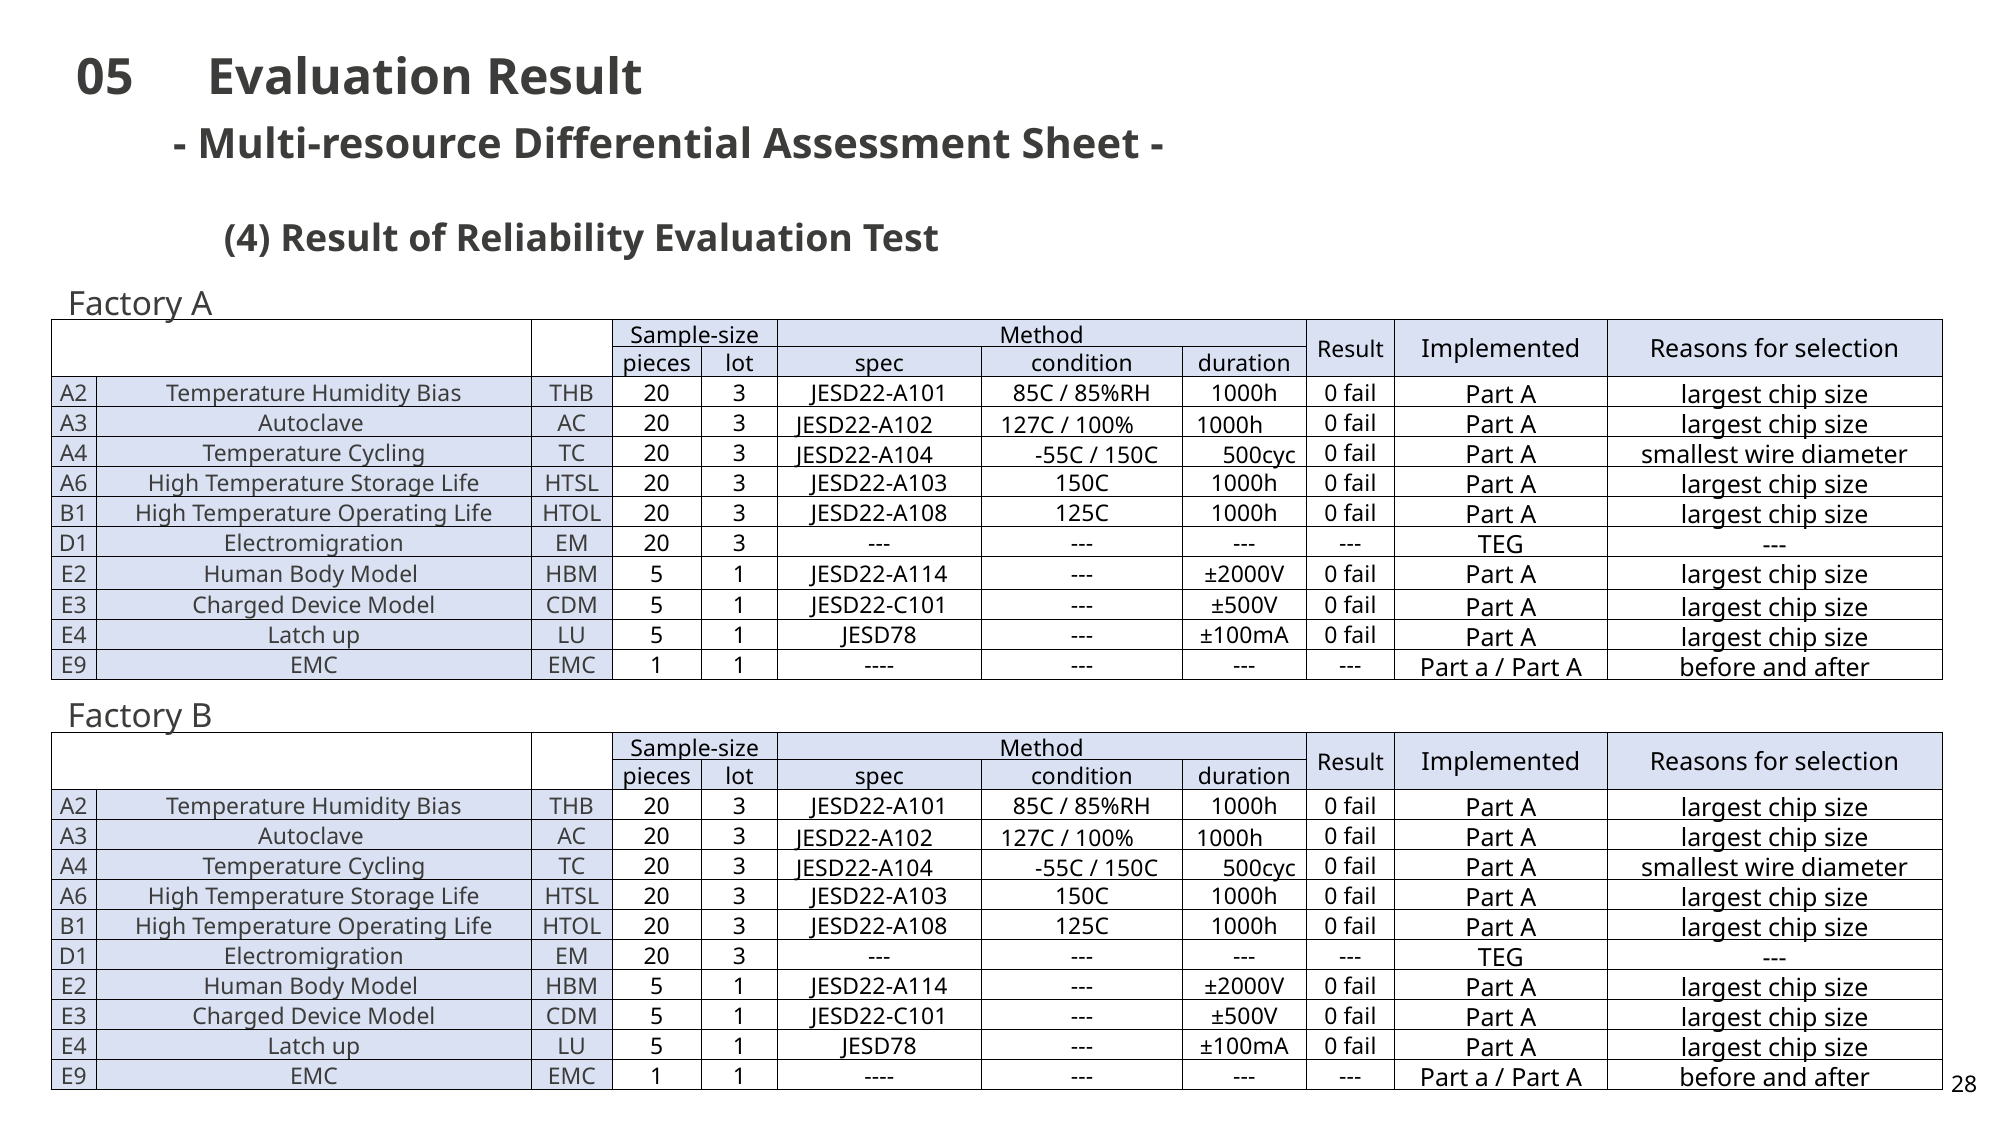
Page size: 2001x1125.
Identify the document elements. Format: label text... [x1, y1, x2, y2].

table_cell 0 fail [1307, 557, 1394, 589]
table_cell 3 [702, 437, 777, 466]
table_cell EMC [532, 650, 612, 679]
table_cell TEG [1395, 527, 1607, 556]
table_cell TC [532, 850, 612, 879]
table_cell 0 fail [1307, 590, 1394, 619]
table_cell 20 [613, 940, 701, 969]
table_cell JESD78 [778, 1030, 981, 1059]
table_cell largest chip size [1608, 910, 1942, 939]
table_cell HBM [532, 970, 612, 999]
table_cell D1 [52, 940, 96, 969]
table_cell 20 [613, 820, 701, 849]
table_cell Temperature Humidity Bias [97, 377, 531, 406]
table_cell LU [532, 1030, 612, 1059]
table_cell Part a / Part A [1395, 650, 1607, 679]
table_cell Human Body Model [97, 557, 531, 589]
table_cell TEG [1395, 940, 1607, 969]
table_cell --- [982, 940, 1182, 969]
table_cell 1000h [1183, 467, 1306, 496]
table_cell --- [1183, 940, 1306, 969]
table_cell largest chip size [1608, 1030, 1942, 1059]
table_cell Charged Device Model [97, 1000, 531, 1029]
table_cell smallest wire diameter [1608, 850, 1942, 879]
table_cell ±2000V [1183, 970, 1306, 999]
table_cell JESD22-A104 [778, 437, 981, 466]
table_cell Part A [1395, 437, 1607, 466]
table_cell Part A [1395, 467, 1607, 496]
table_cell 0 fail [1307, 497, 1394, 526]
table_cell spec [778, 347, 981, 376]
table_cell -55C / 150C [982, 437, 1182, 466]
table_cell JESD22-A103 [778, 880, 981, 909]
table_cell JESD22-A104 [778, 850, 981, 879]
table_cell --- [1307, 1060, 1394, 1089]
table_cell 3 [702, 850, 777, 879]
table_cell EMC [97, 650, 531, 679]
table_cell EM [532, 940, 612, 969]
table_cell A4 [52, 850, 96, 879]
table_cell JESD22-A101 [778, 377, 981, 406]
table_cell --- [1608, 940, 1942, 969]
table_cell 0 fail [1307, 467, 1394, 496]
table_cell largest chip size [1608, 1000, 1942, 1029]
table_cell LU [532, 620, 612, 649]
table_cell HTOL [532, 497, 612, 526]
table_cell Part A [1395, 1000, 1607, 1029]
table_cell Part A [1395, 407, 1607, 436]
table_cell smallest wire diameter [1608, 437, 1942, 466]
table_cell --- [778, 940, 981, 969]
table_cell 3 [702, 790, 777, 819]
table_cell 20 [613, 910, 701, 939]
table_cell 5 [613, 590, 701, 619]
table_cell largest chip size [1608, 790, 1942, 819]
table_cell --- [778, 527, 981, 556]
table_cell 5 [613, 620, 701, 649]
table_cell --- [1307, 527, 1394, 556]
table_cell 0 fail [1307, 407, 1394, 436]
table_cell pieces [613, 347, 701, 376]
table_cell A4 [52, 437, 96, 466]
table_cell largest chip size [1608, 557, 1942, 589]
table_header [532, 733, 612, 789]
table_cell Part A [1395, 850, 1607, 879]
table_cell JESD22-A103 [778, 467, 981, 496]
table_cell 5 [613, 970, 701, 999]
table_cell High Temperature Operating Life [97, 497, 531, 526]
table_cell Temperature Cycling [97, 437, 531, 466]
table_cell 1000h [1183, 497, 1306, 526]
table_cell 0 fail [1307, 970, 1394, 999]
table_cell 3 [702, 910, 777, 939]
table_cell spec [778, 760, 981, 789]
table_cell THB [532, 790, 612, 819]
table_header Method [778, 320, 1306, 346]
table_cell 3 [702, 880, 777, 909]
table_cell largest chip size [1608, 820, 1942, 849]
table_cell 5 [613, 1030, 701, 1059]
table_cell JESD22-A102 [778, 820, 981, 849]
table_cell before and after [1608, 1060, 1942, 1089]
table_cell 20 [613, 527, 701, 556]
table_cell before and after [1608, 650, 1942, 679]
table_cell 3 [702, 940, 777, 969]
table_cell --- [982, 1000, 1182, 1029]
table_cell E3 [52, 1000, 96, 1029]
table_cell ±100mA [1183, 1030, 1306, 1059]
table_cell Electromigration [97, 527, 531, 556]
table_header [52, 320, 531, 376]
table_cell pieces [613, 760, 701, 789]
table_cell largest chip size [1608, 880, 1942, 909]
table_cell Part A [1395, 970, 1607, 999]
table_cell 1000h [1183, 880, 1306, 909]
table_cell 0 fail [1307, 850, 1394, 879]
table_cell 1 [702, 1060, 777, 1089]
table_cell --- [1183, 650, 1306, 679]
table_cell ±100mA [1183, 620, 1306, 649]
table_cell ±500V [1183, 590, 1306, 619]
table_cell Part A [1395, 620, 1607, 649]
table_cell largest chip size [1608, 467, 1942, 496]
table_cell EMC [532, 1060, 612, 1089]
table_cell --- [1307, 650, 1394, 679]
table_cell duration [1183, 760, 1306, 789]
table_cell JESD22-A108 [778, 910, 981, 939]
table_cell --- [1608, 527, 1942, 556]
table_cell THB [532, 377, 612, 406]
table_cell 127C / 100% [982, 407, 1182, 436]
table_cell 3 [702, 527, 777, 556]
table_cell JESD22-A101 [778, 790, 981, 819]
table_header Reasons for selection [1608, 320, 1942, 376]
table_cell condition [982, 347, 1182, 376]
table_cell Autoclave [97, 407, 531, 436]
table_cell HTSL [532, 467, 612, 496]
table_cell 85C / 85%RH [982, 790, 1182, 819]
table_cell duration [1183, 347, 1306, 376]
table_cell JESD22-A114 [778, 970, 981, 999]
table_header [52, 733, 531, 789]
table_cell 20 [613, 497, 701, 526]
table_cell 0 fail [1307, 790, 1394, 819]
table_cell A3 [52, 407, 96, 436]
table_cell 5 [613, 1000, 701, 1029]
table_cell 20 [613, 467, 701, 496]
table_cell 150C [982, 467, 1182, 496]
table_cell Part A [1395, 790, 1607, 819]
table_cell Part A [1395, 497, 1607, 526]
table_cell E3 [52, 590, 96, 619]
text_box Factory A [53, 274, 228, 330]
table_cell 20 [613, 880, 701, 909]
table_cell E4 [52, 1030, 96, 1059]
table_cell Part A [1395, 1030, 1607, 1059]
table_cell 1000h [1183, 790, 1306, 819]
table_cell TC [532, 437, 612, 466]
table_cell largest chip size [1608, 377, 1942, 406]
table_cell Autoclave [97, 820, 531, 849]
table_cell 150C [982, 880, 1182, 909]
table_cell 125C [982, 910, 1182, 939]
table_cell E4 [52, 620, 96, 649]
table_cell --- [982, 527, 1182, 556]
table_cell High Temperature Operating Life [97, 910, 531, 939]
table_header Result [1307, 733, 1394, 789]
table_cell ±500V [1183, 1000, 1306, 1029]
table_cell Part A [1395, 880, 1607, 909]
table_cell 20 [613, 377, 701, 406]
table_cell Human Body Model [97, 970, 531, 999]
table_cell 125C [982, 497, 1182, 526]
table_cell --- [982, 620, 1182, 649]
table_cell CDM [532, 1000, 612, 1029]
table_cell 1 [702, 650, 777, 679]
table_cell 127C / 100% [982, 820, 1182, 849]
table_cell ---- [778, 1060, 981, 1089]
table_cell 0 fail [1307, 1000, 1394, 1029]
table_cell 0 fail [1307, 620, 1394, 649]
table_cell 20 [613, 437, 701, 466]
table_cell High Temperature Storage Life [97, 467, 531, 496]
table_cell JESD22-A108 [778, 497, 981, 526]
table_cell Part A [1395, 910, 1607, 939]
table_cell Latch up [97, 620, 531, 649]
text_box (4) Result of Reliability Evaluation Test [209, 206, 956, 267]
table_cell Charged Device Model [97, 590, 531, 619]
table_cell 1 [702, 970, 777, 999]
table_cell --- [982, 650, 1182, 679]
table_cell largest chip size [1608, 497, 1942, 526]
table_cell 5 [613, 557, 701, 589]
table_cell JESD22-C101 [778, 590, 981, 619]
table_cell -55C / 150C [982, 850, 1182, 879]
table_cell AC [532, 820, 612, 849]
table_header Implemented [1395, 733, 1607, 789]
table_cell 1 [702, 1030, 777, 1059]
table_cell JESD22-A114 [778, 557, 981, 589]
table_cell B1 [52, 497, 96, 526]
table_cell --- [982, 1030, 1182, 1059]
table_cell A6 [52, 467, 96, 496]
table_header Sample-size [613, 320, 777, 346]
table_cell Temperature Cycling [97, 850, 531, 879]
table_cell Part a / Part A [1395, 1060, 1607, 1089]
table_cell 0 fail [1307, 1030, 1394, 1059]
table_cell condition [982, 760, 1182, 789]
table_cell 1 [702, 590, 777, 619]
table_cell 3 [702, 497, 777, 526]
table_header Sample-size [613, 733, 777, 759]
table_cell HTSL [532, 880, 612, 909]
table_cell CDM [532, 590, 612, 619]
table_cell B1 [52, 910, 96, 939]
table_cell JESD78 [778, 620, 981, 649]
table_cell E9 [52, 1060, 96, 1089]
table_cell Part A [1395, 590, 1607, 619]
table_cell E9 [52, 650, 96, 679]
table_cell Temperature Humidity Bias [97, 790, 531, 819]
table_cell High Temperature Storage Life [97, 880, 531, 909]
table_cell --- [982, 557, 1182, 589]
table_cell 500cyc [1183, 850, 1306, 879]
table_header Method [778, 733, 1306, 759]
table_cell JESD22-A102 [778, 407, 981, 436]
table_cell ---- [778, 650, 981, 679]
table_cell Part A [1395, 557, 1607, 589]
table_cell Part A [1395, 820, 1607, 849]
table_cell EM [532, 527, 612, 556]
table_cell 20 [613, 407, 701, 436]
table_cell Latch up [97, 1030, 531, 1059]
table_cell 1000h [1183, 407, 1306, 436]
table_cell HTOL [532, 910, 612, 939]
table_cell A2 [52, 377, 96, 406]
table_cell 3 [702, 467, 777, 496]
table_cell --- [982, 1060, 1182, 1089]
table_header Implemented [1395, 320, 1607, 376]
table_cell 1 [702, 557, 777, 589]
table_cell --- [1307, 940, 1394, 969]
table_cell Electromigration [97, 940, 531, 969]
table_cell 1 [613, 650, 701, 679]
table_cell A6 [52, 880, 96, 909]
table_cell --- [1183, 527, 1306, 556]
table_cell 3 [702, 407, 777, 436]
text_box Factory B [52, 686, 228, 742]
table_cell E2 [52, 970, 96, 999]
table_cell --- [982, 590, 1182, 619]
table_cell largest chip size [1608, 620, 1942, 649]
table_cell largest chip size [1608, 407, 1942, 436]
table_cell ±2000V [1183, 557, 1306, 589]
table_cell 85C / 85%RH [982, 377, 1182, 406]
table_cell 1 [702, 620, 777, 649]
table_cell largest chip size [1608, 590, 1942, 619]
table_header [532, 320, 612, 376]
table_header Reasons for selection [1608, 733, 1942, 789]
table_cell 0 fail [1307, 910, 1394, 939]
table_cell 20 [613, 790, 701, 819]
table_cell 1000h [1183, 820, 1306, 849]
table_cell E2 [52, 557, 96, 589]
table_cell 1 [613, 1060, 701, 1089]
table_cell 0 fail [1307, 820, 1394, 849]
table_cell A2 [52, 790, 96, 819]
table_cell 1000h [1183, 377, 1306, 406]
table_cell EMC [97, 1060, 531, 1089]
table_cell 0 fail [1307, 437, 1394, 466]
table_cell AC [532, 407, 612, 436]
table_cell A3 [52, 820, 96, 849]
table_cell HBM [532, 557, 612, 589]
table_cell largest chip size [1608, 970, 1942, 999]
table_cell 1 [702, 1000, 777, 1029]
table_cell 500cyc [1183, 437, 1306, 466]
table_cell 1000h [1183, 910, 1306, 939]
table_cell 3 [702, 377, 777, 406]
table_cell 0 fail [1307, 377, 1394, 406]
title 05 Evaluation Result [0, 0, 1877, 123]
table_cell lot [702, 760, 777, 789]
table_cell Part A [1395, 377, 1607, 406]
text_box - Multi-resource Differential Assessment Sheet - [173, 122, 1994, 168]
table_header Result [1307, 320, 1394, 376]
table_cell lot [702, 347, 777, 376]
table_cell 20 [613, 850, 701, 879]
table_cell --- [1183, 1060, 1306, 1089]
table_cell 0 fail [1307, 880, 1394, 909]
table_cell --- [982, 970, 1182, 999]
table_cell D1 [52, 527, 96, 556]
table_cell 3 [702, 820, 777, 849]
table_cell JESD22-C101 [778, 1000, 981, 1029]
